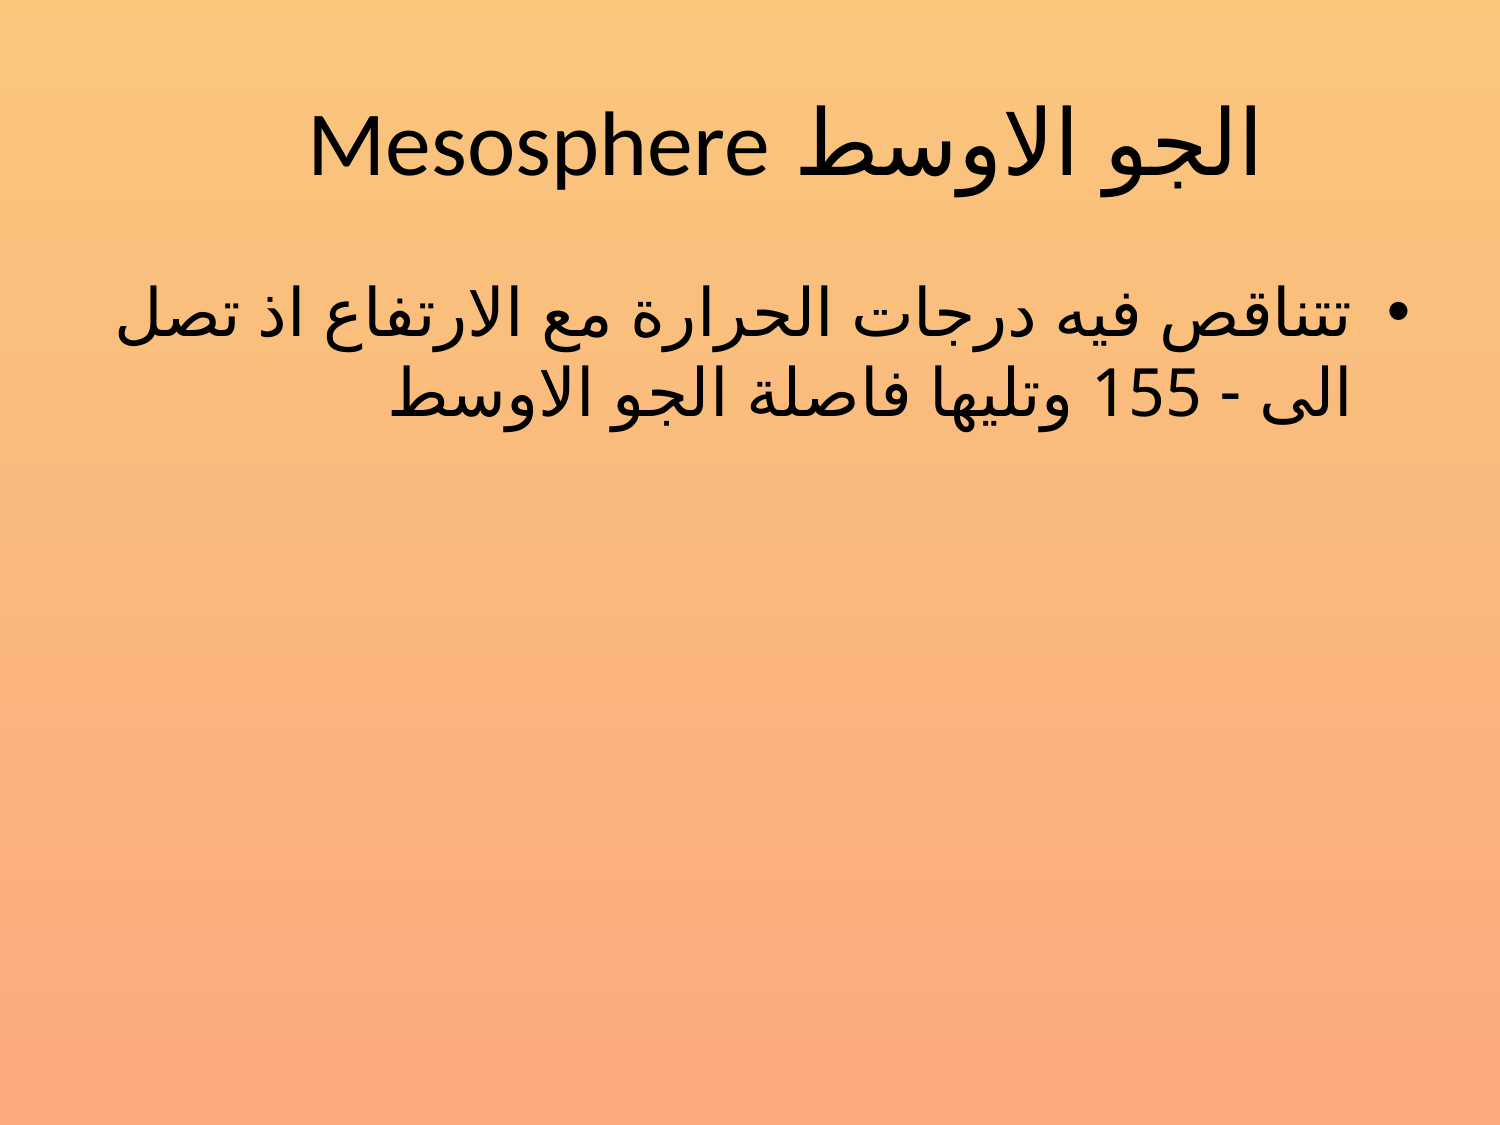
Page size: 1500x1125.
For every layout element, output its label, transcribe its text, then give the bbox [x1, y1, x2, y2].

title الجو الاوسط Mesosphere [75, 45, 1425, 233]
list تتناقص فيه درجات الحرارة مع الارتفاع اذ تصل الى - 155 وتليها فاصلة الجو الاوسط [75, 262, 1425, 1005]
